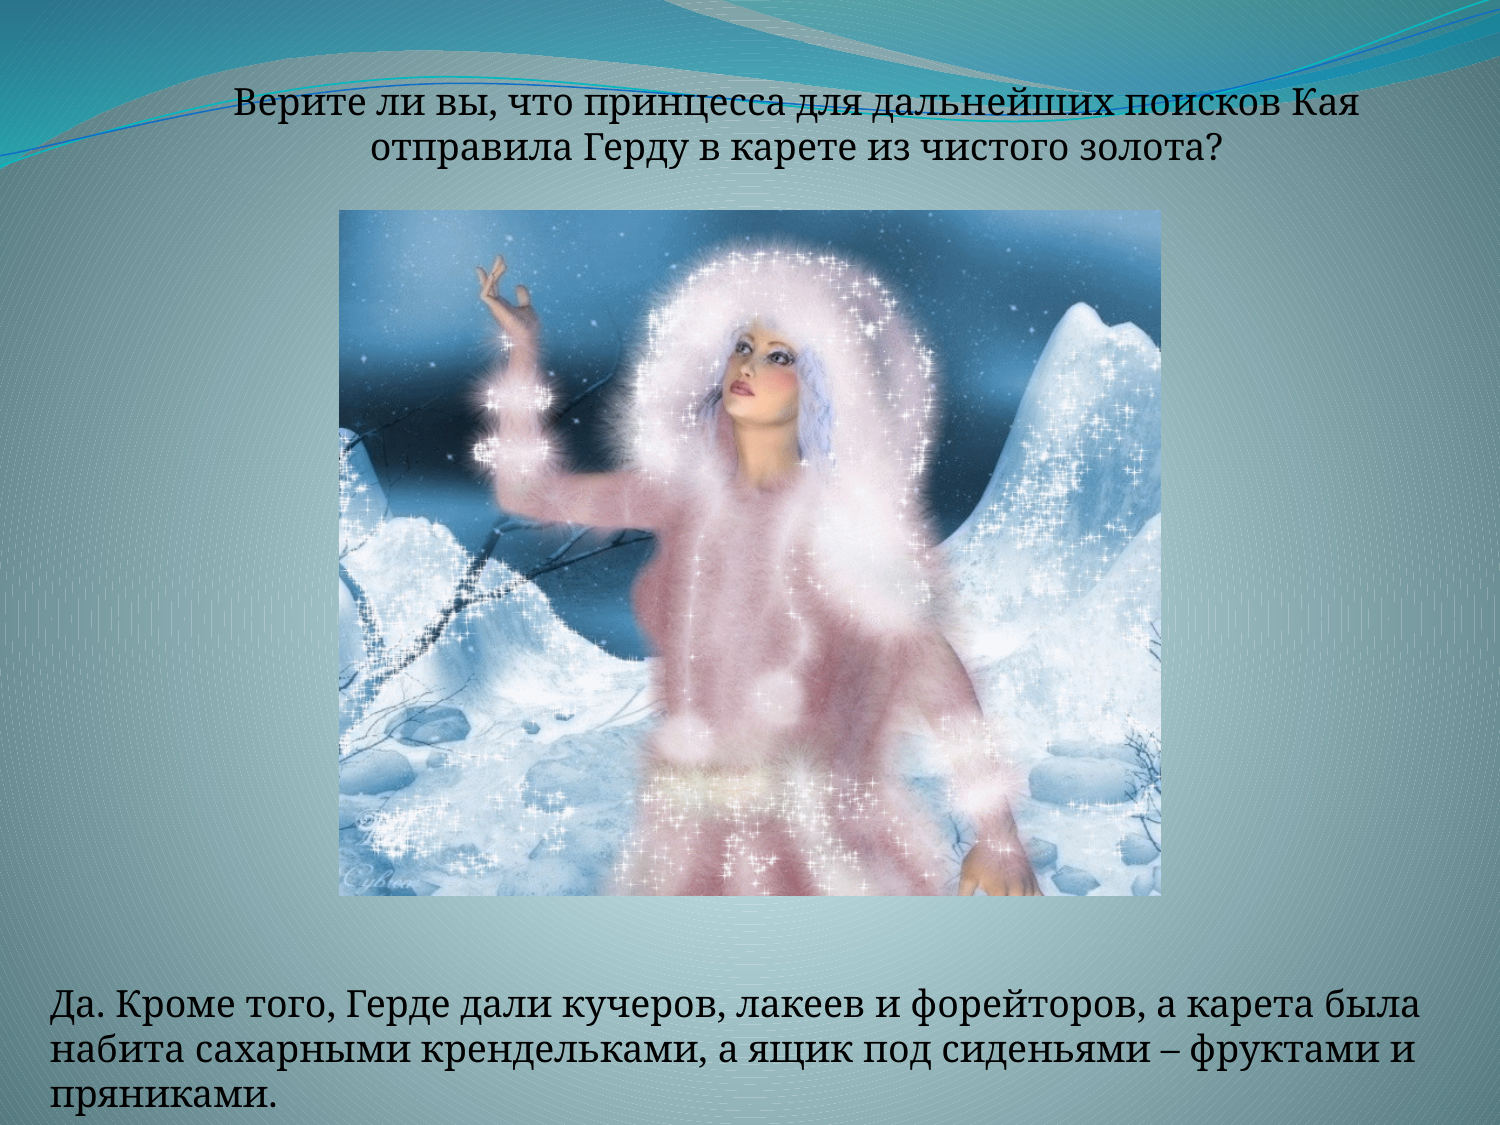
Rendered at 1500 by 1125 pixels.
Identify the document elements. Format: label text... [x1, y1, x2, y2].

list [339, 210, 1161, 896]
text_box Верите ли вы, что принцесса для дальнейших поисков Кая отправила Герду в карете из чистого золота? [187, 70, 1407, 175]
text_box Да. Кроме того, Герде дали кучеров, лакеев и форейторов, а карета была набита сахарными крендельками, а ящик под сиденьями – фруктами и пряниками. [35, 972, 1500, 1123]
